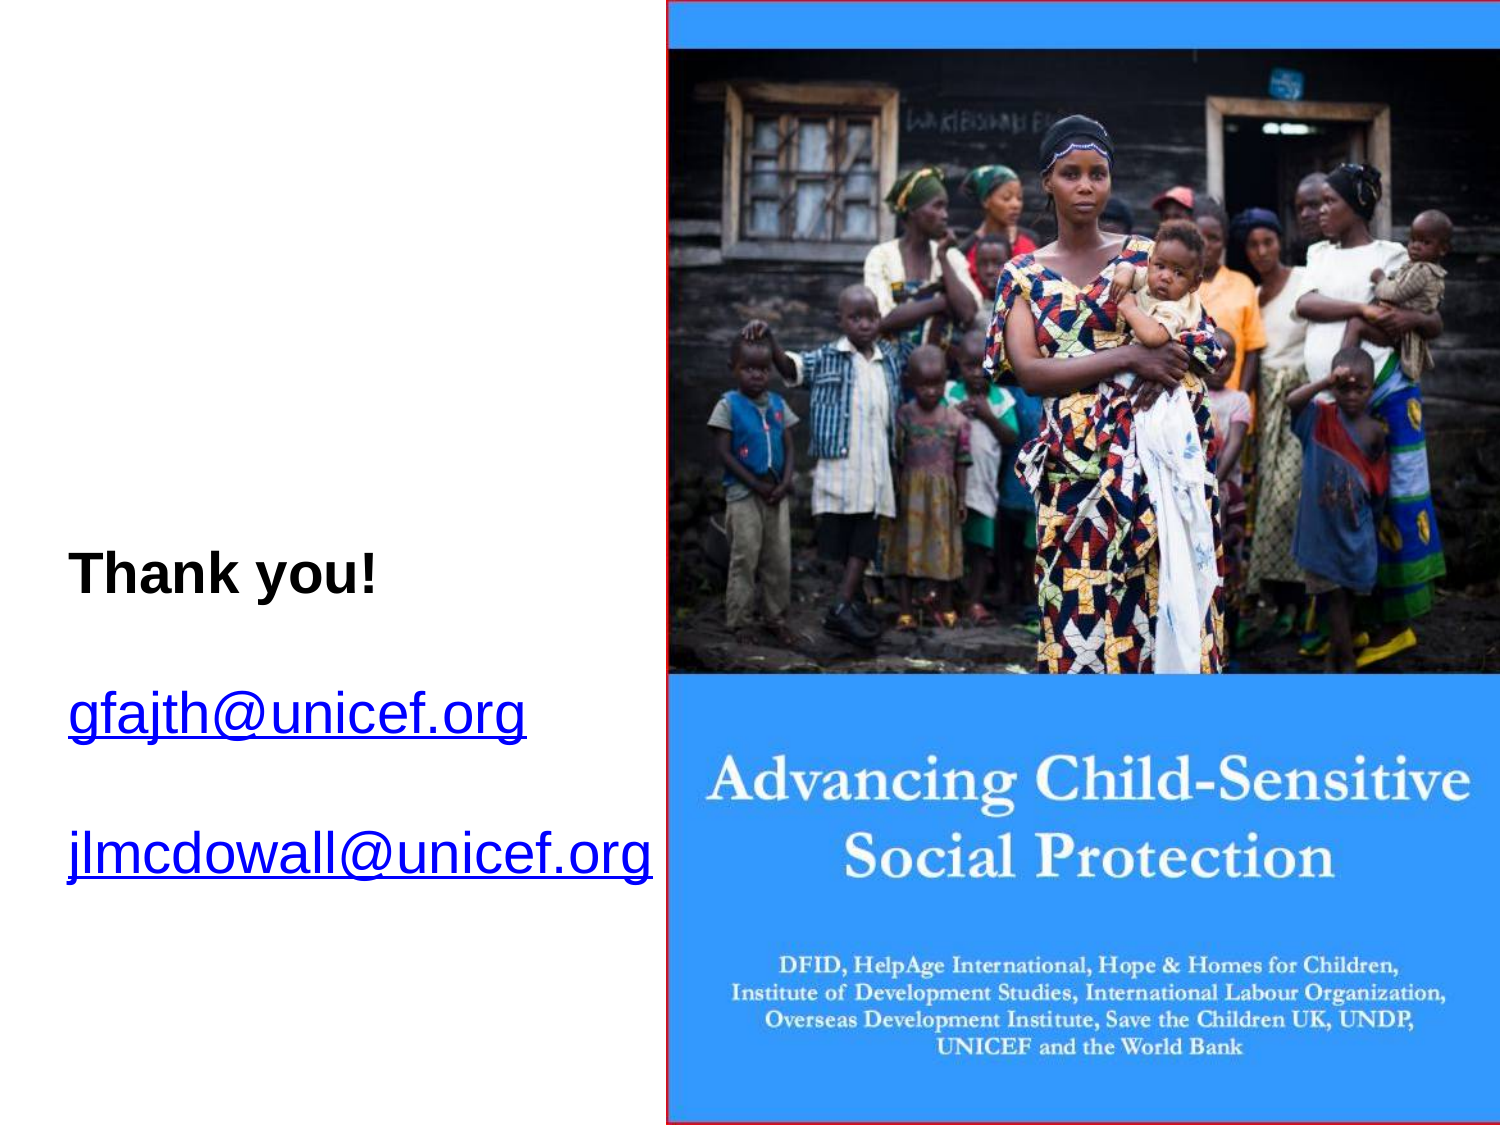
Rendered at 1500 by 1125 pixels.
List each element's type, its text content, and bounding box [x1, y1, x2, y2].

picture [666, 0, 1500, 1125]
text_box Thank you! gfajth@unicef.org jlmcdowall@unicef.org [53, 527, 661, 1033]
